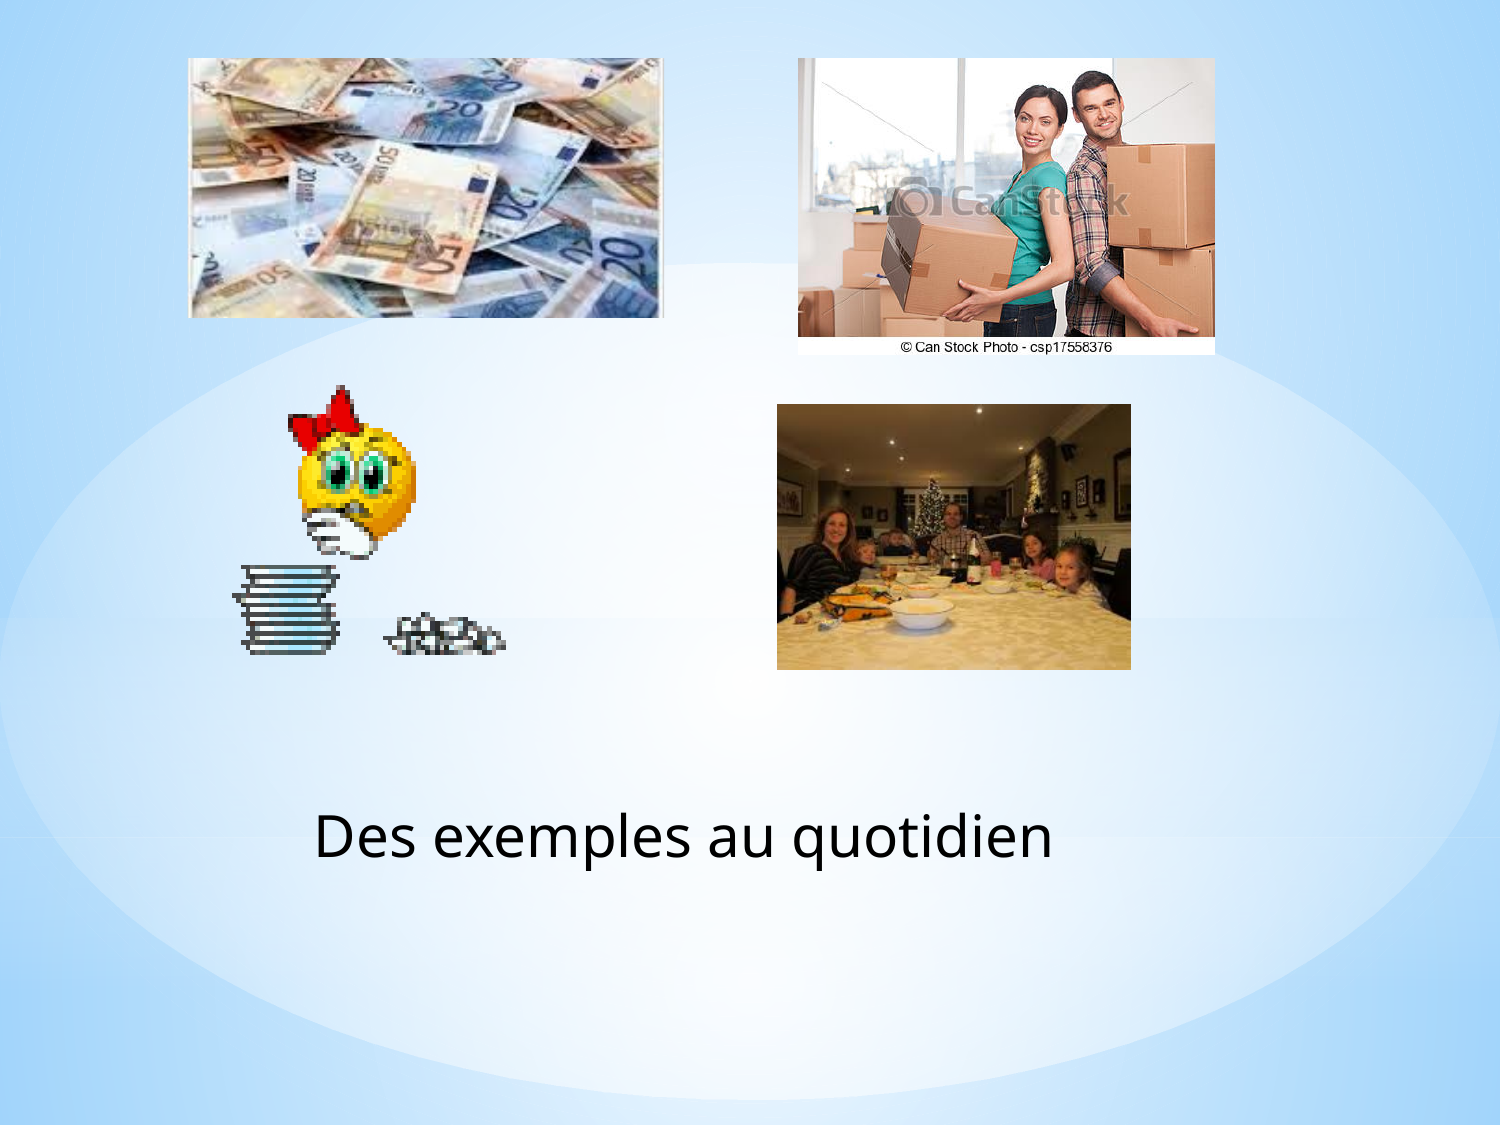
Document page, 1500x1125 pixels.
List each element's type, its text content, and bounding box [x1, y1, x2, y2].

text_box Des exemples au quotidien [299, 792, 1104, 877]
picture [797, 58, 1215, 356]
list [187, 58, 665, 318]
picture [777, 404, 1131, 670]
picture [232, 380, 511, 655]
title [134, 717, 1363, 905]
